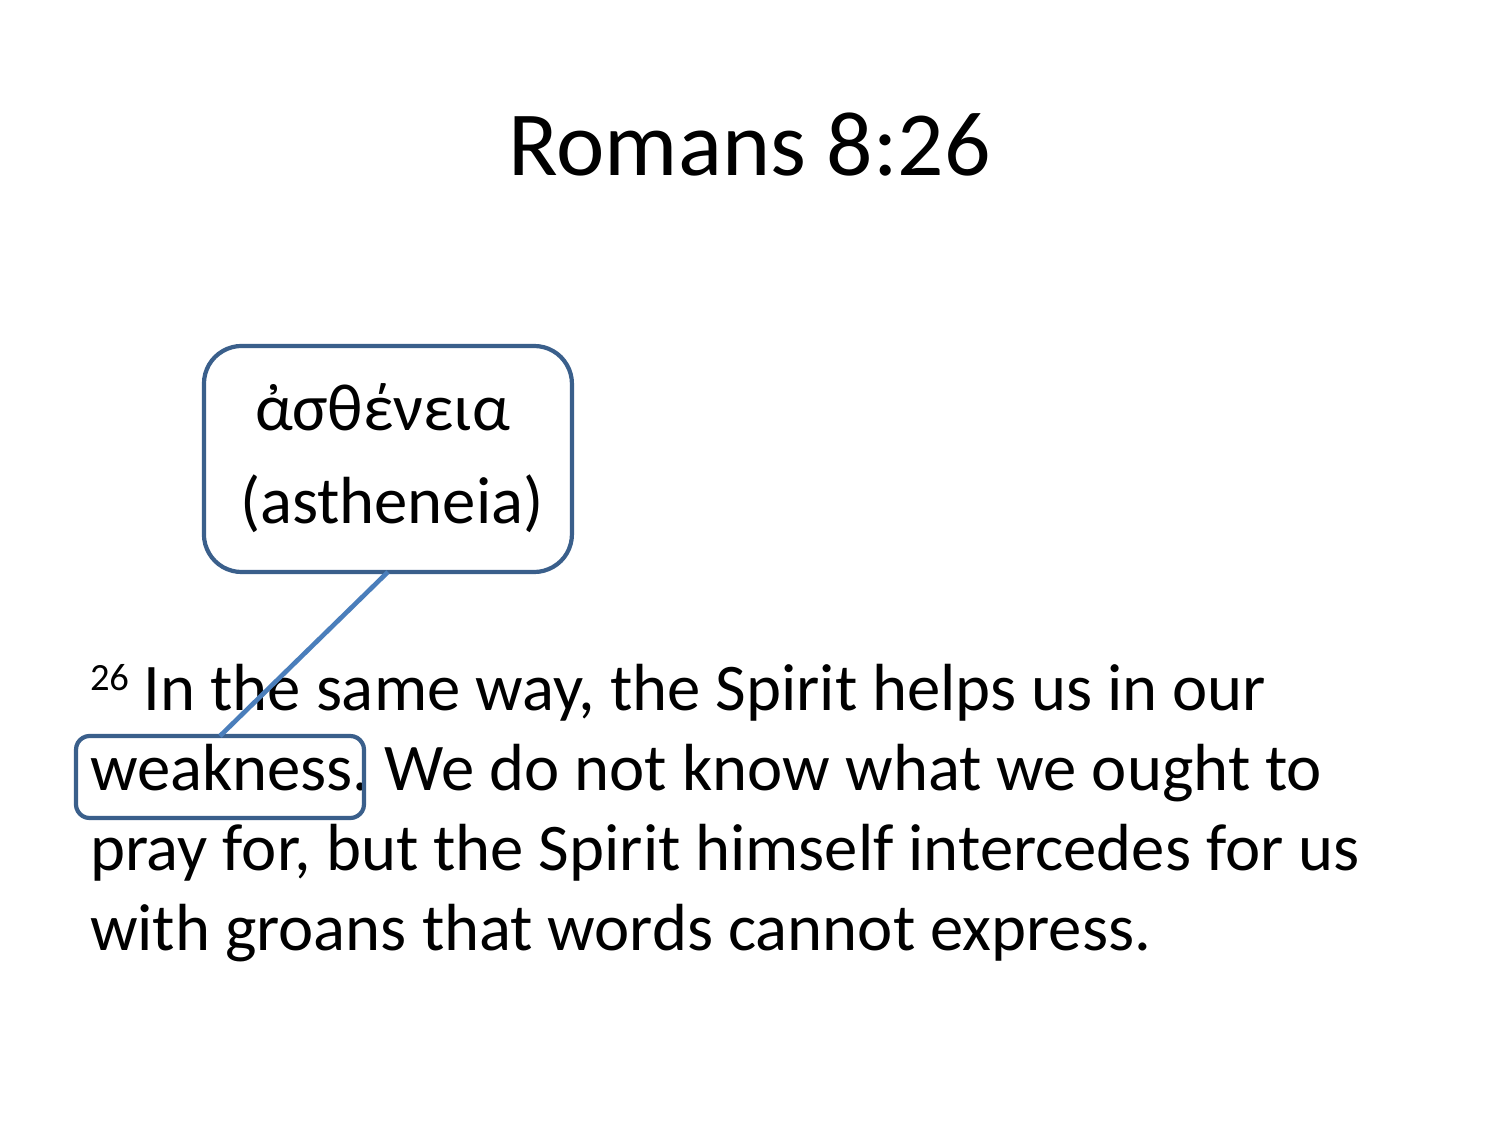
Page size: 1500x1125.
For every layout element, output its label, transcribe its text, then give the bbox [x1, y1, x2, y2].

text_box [219, 571, 389, 737]
title Romans 8:26 [75, 45, 1425, 233]
text_box [201, 343, 575, 575]
text_box [73, 733, 367, 821]
list ἀσθένεια (astheneia) 26 In the same way, the Spirit helps us in our weakness. We do not know what we ought to pray for, but the Spirit himself intercedes for us with groans that words cannot express. [75, 262, 1425, 1005]
